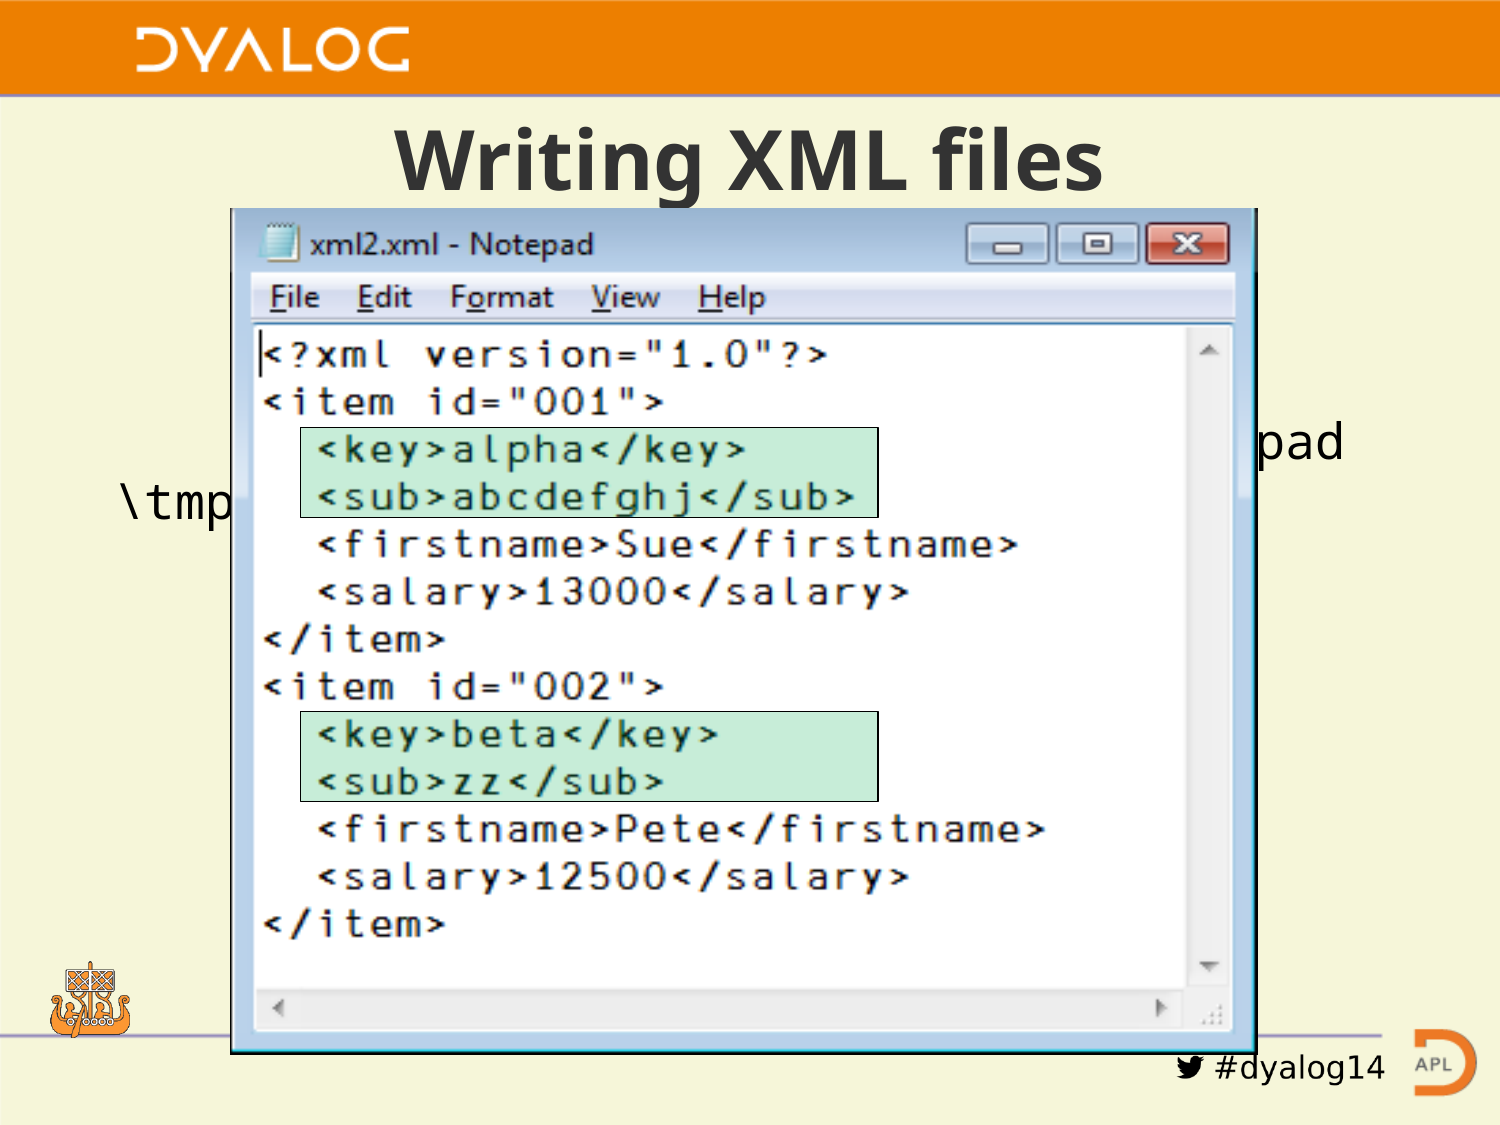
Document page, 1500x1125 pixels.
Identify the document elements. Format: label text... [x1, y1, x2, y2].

title Writing XML files [112, 99, 1388, 268]
picture [0, 0, 1500, 1125]
subtitle SaveXML Data '\tmp\xml2.xml' ]open \tmp\xml2.xml -using=notepad \tmp\xml2.xml [100, 282, 224, 587]
subtitle SaveXML Data '\tmp\xml2.xml' ]open \tmp\xml2.xml -using=notepad \tmp\xml2.xml [1263, 282, 1412, 587]
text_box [229, 207, 1259, 1056]
